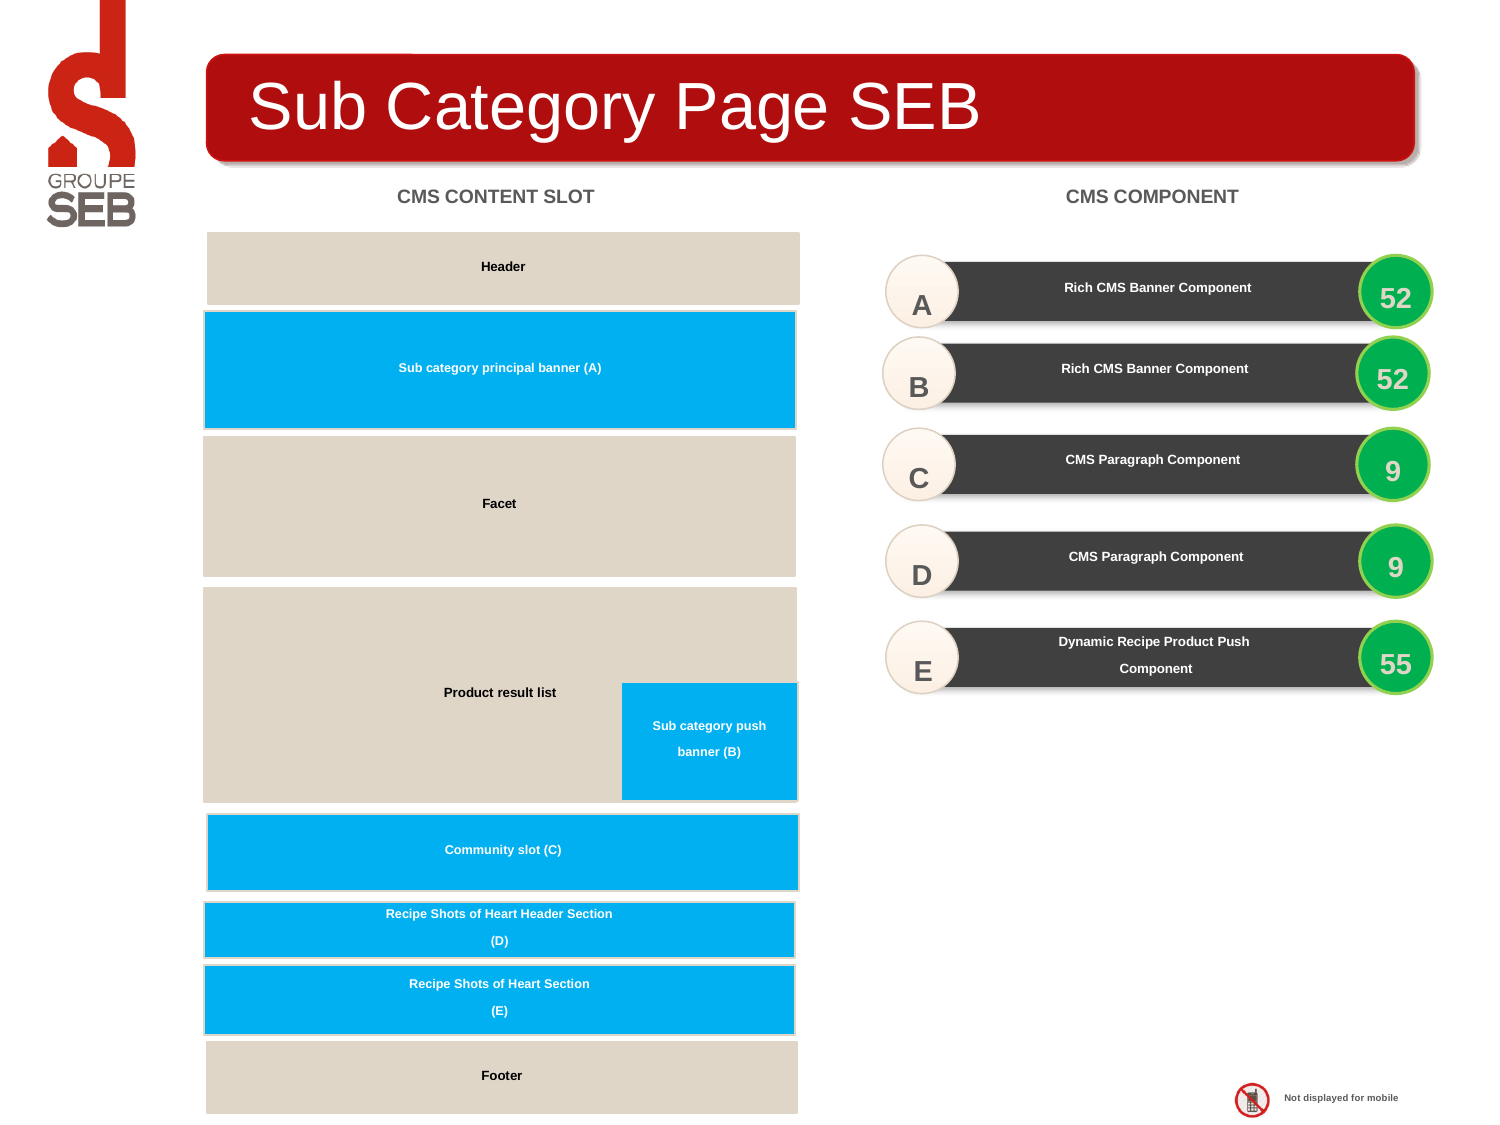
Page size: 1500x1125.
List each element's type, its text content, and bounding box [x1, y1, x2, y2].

text_box Footer [204, 1040, 799, 1115]
text_box Not displayed for mobile [1271, 1082, 1500, 1117]
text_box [203, 436, 797, 803]
picture [1233, 1081, 1270, 1118]
title Sub Category Page SEB [234, 56, 1400, 149]
text_box Recipe Shots of Heart Section (E) [202, 962, 797, 1037]
text_box Header [206, 231, 801, 306]
picture [0, 0, 182, 266]
text_box CMS Component [981, 172, 1324, 228]
text_box Recipe Shots of Heart Header Section (D) [202, 900, 797, 960]
text_box CMS Content Slot [218, 172, 774, 228]
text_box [885, 620, 1433, 694]
text_box Community slot (C) [205, 812, 801, 893]
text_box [882, 427, 1430, 501]
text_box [885, 255, 1433, 328]
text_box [882, 336, 1430, 410]
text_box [885, 524, 1433, 598]
text_box Sub category principal banner (A) [202, 309, 798, 431]
